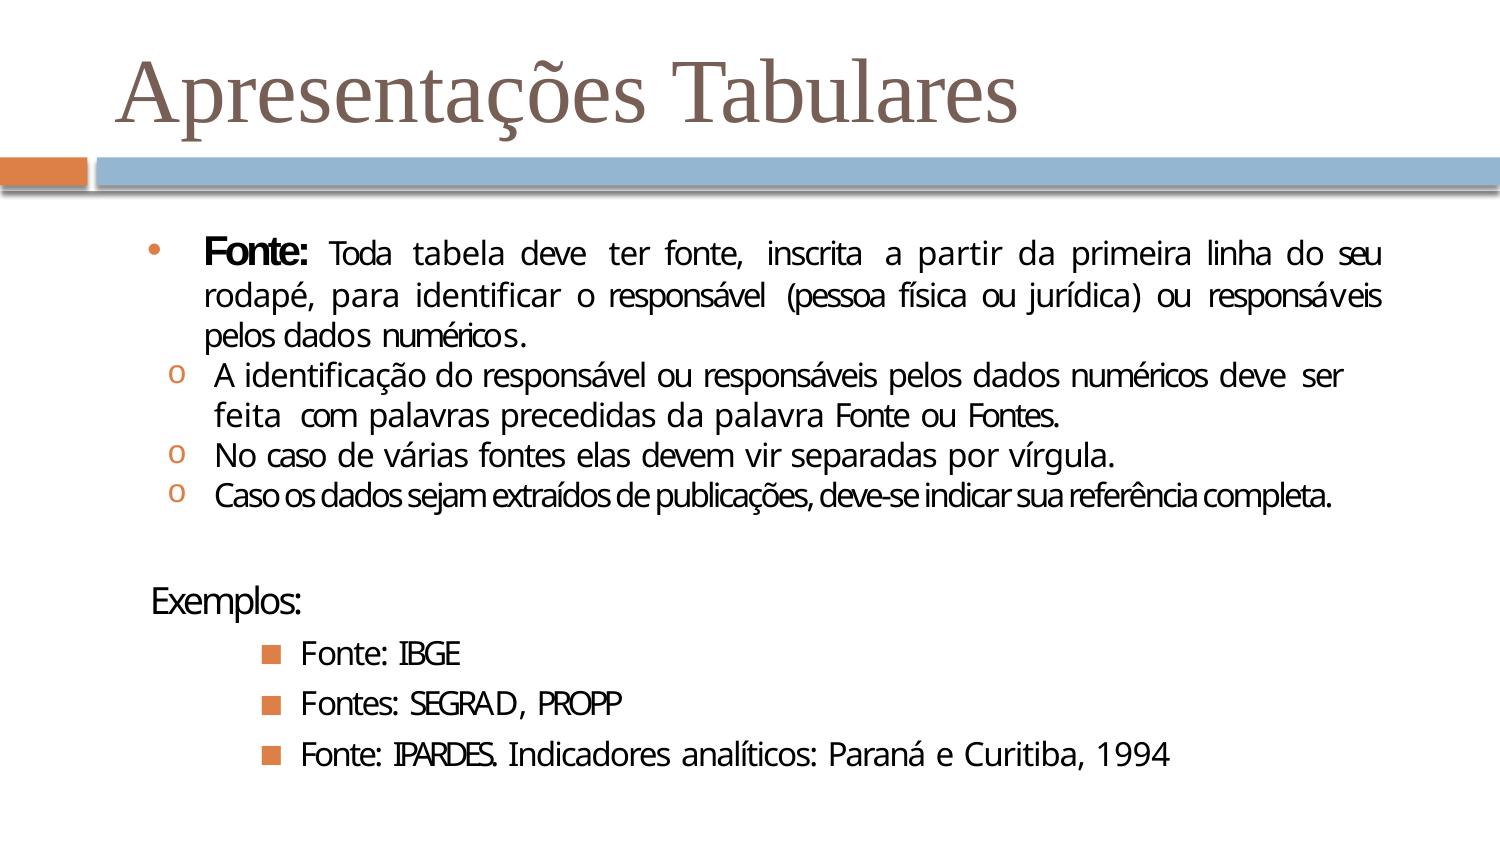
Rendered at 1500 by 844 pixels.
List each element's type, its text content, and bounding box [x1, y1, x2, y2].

text_box Fonte: Toda tabela deve ter fonte, inscrita a partir da primeira linha do seu rodapé, para identificar o responsável (pessoa física ou jurídica) ou responsáveis pelos dados numéricos. A identificação do responsável ou responsáveis pelos dados numéricos deve ser feita com palavras precedidas da palavra Fonte ou Fontes. No caso de várias fontes elas devem vir separadas por vírgula. Caso os dados sejam extraídos de publicações, deve-se indicar sua referência completa. Exemplos: Fonte: IBGE Fontes: SEGRAD, PROPP Fonte: IPARDES. Indicadores analíticos: Paraná e Curitiba, 1994 [145, 222, 1385, 773]
picture [0, 156, 1500, 203]
title Apresentações Tabulares [112, 28, 1027, 172]
